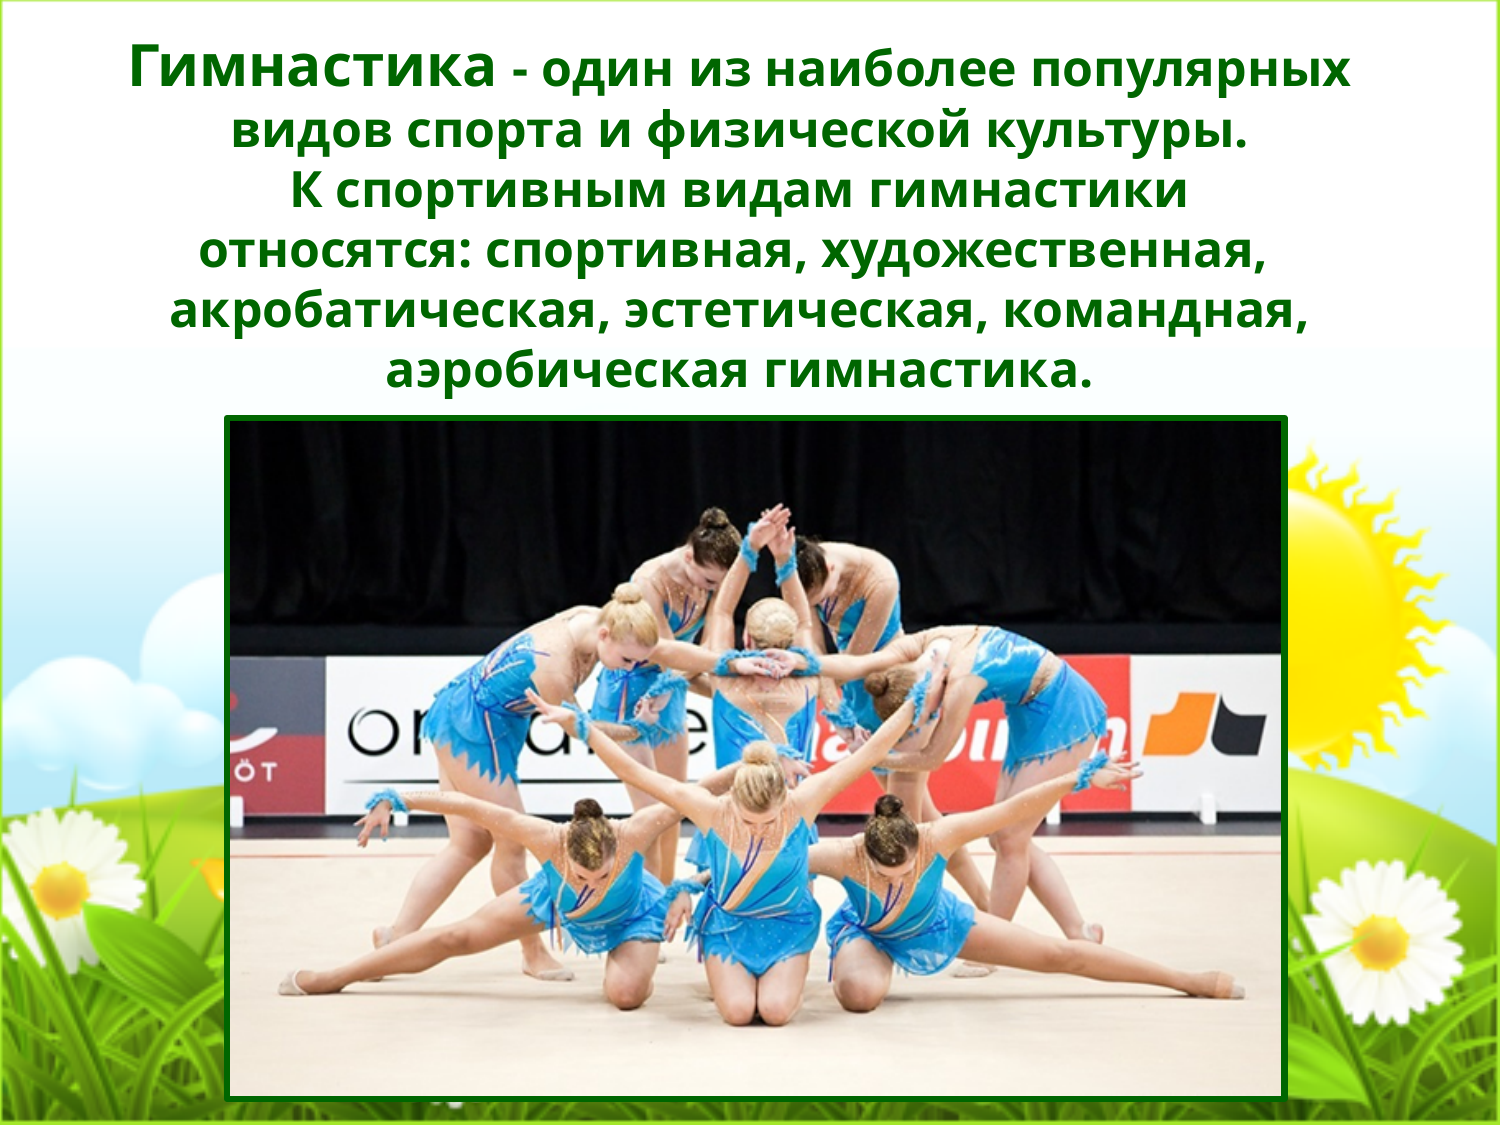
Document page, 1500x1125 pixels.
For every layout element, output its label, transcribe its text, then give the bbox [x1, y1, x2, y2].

title Гимнастика - один из наиболее популярных видов спорта и физической культуры. К спортивным видам гимнастики относятся: спортивная, художественная, акробатическая, эстетическая, командная, аэробическая гимнастика. [64, 149, 1415, 337]
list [229, 420, 1282, 1097]
picture [0, 0, 1500, 1125]
